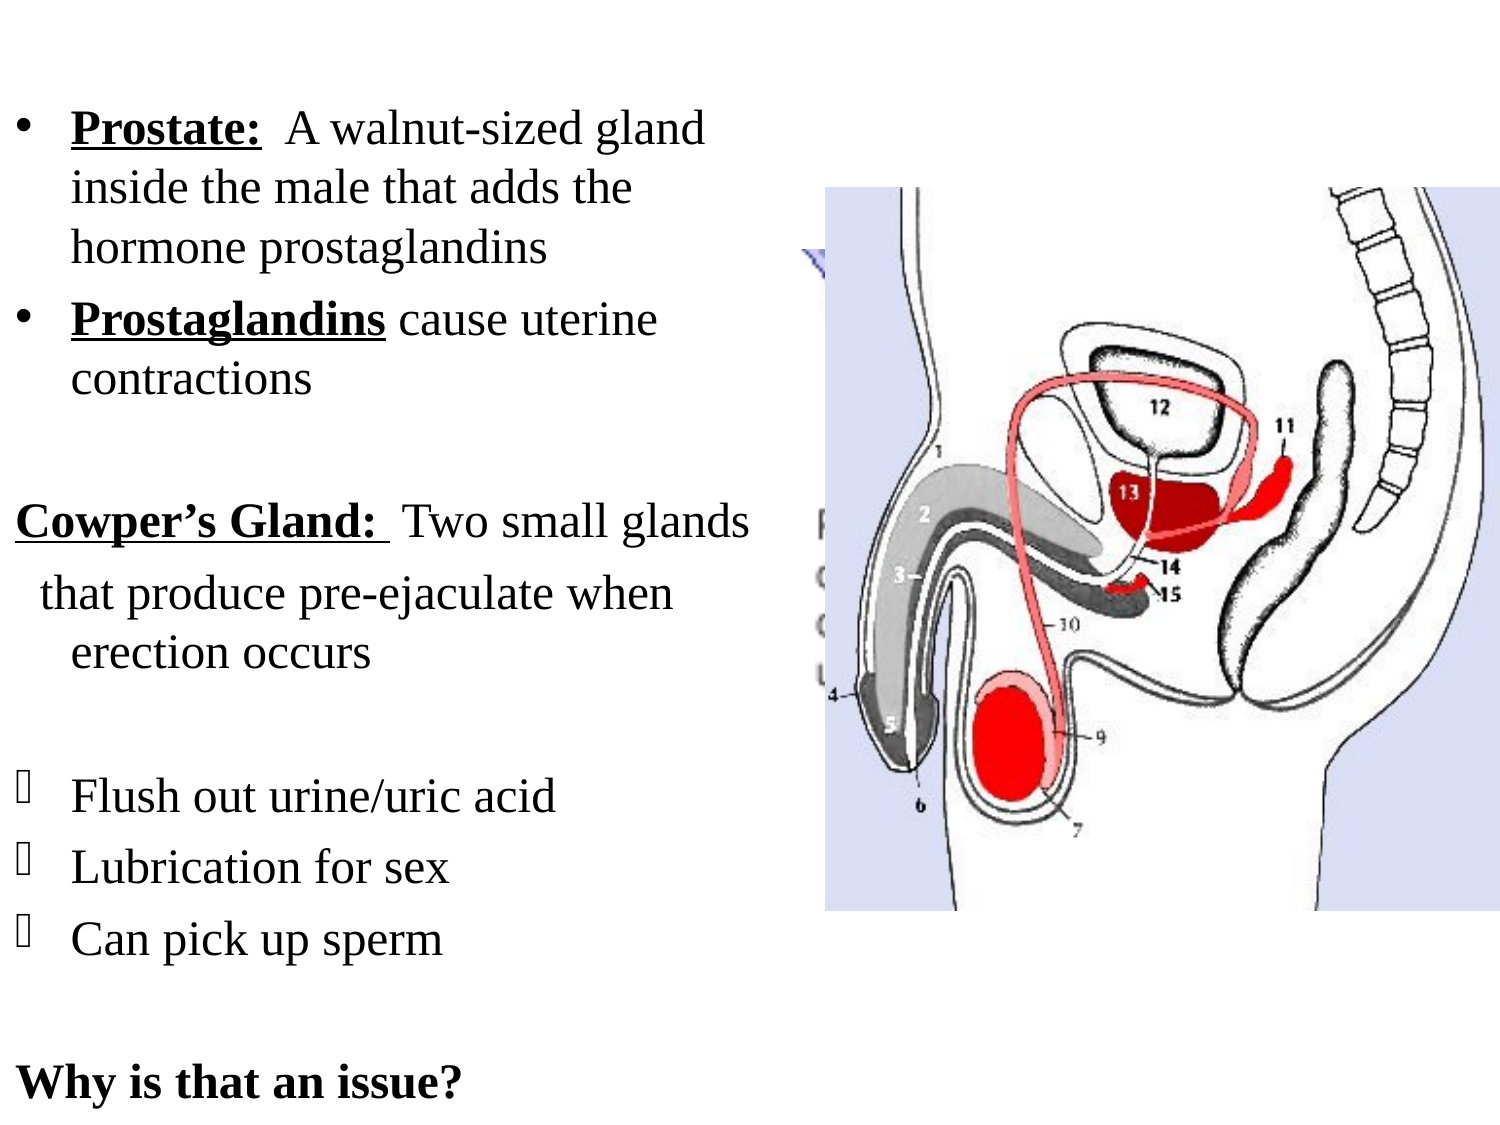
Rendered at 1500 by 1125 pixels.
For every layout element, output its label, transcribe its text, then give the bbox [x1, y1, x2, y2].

list Prostate: A walnut-sized gland inside the male that adds the hormone prostaglandins Prostaglandins cause uterine contractions Cowper’s Gland: Two small glands that produce pre-ejaculate when erection occurs Flush out urine/uric acid Lubrication for sex Can pick up sperm Why is that an issue? [0, 87, 788, 1125]
picture [799, 187, 1500, 911]
